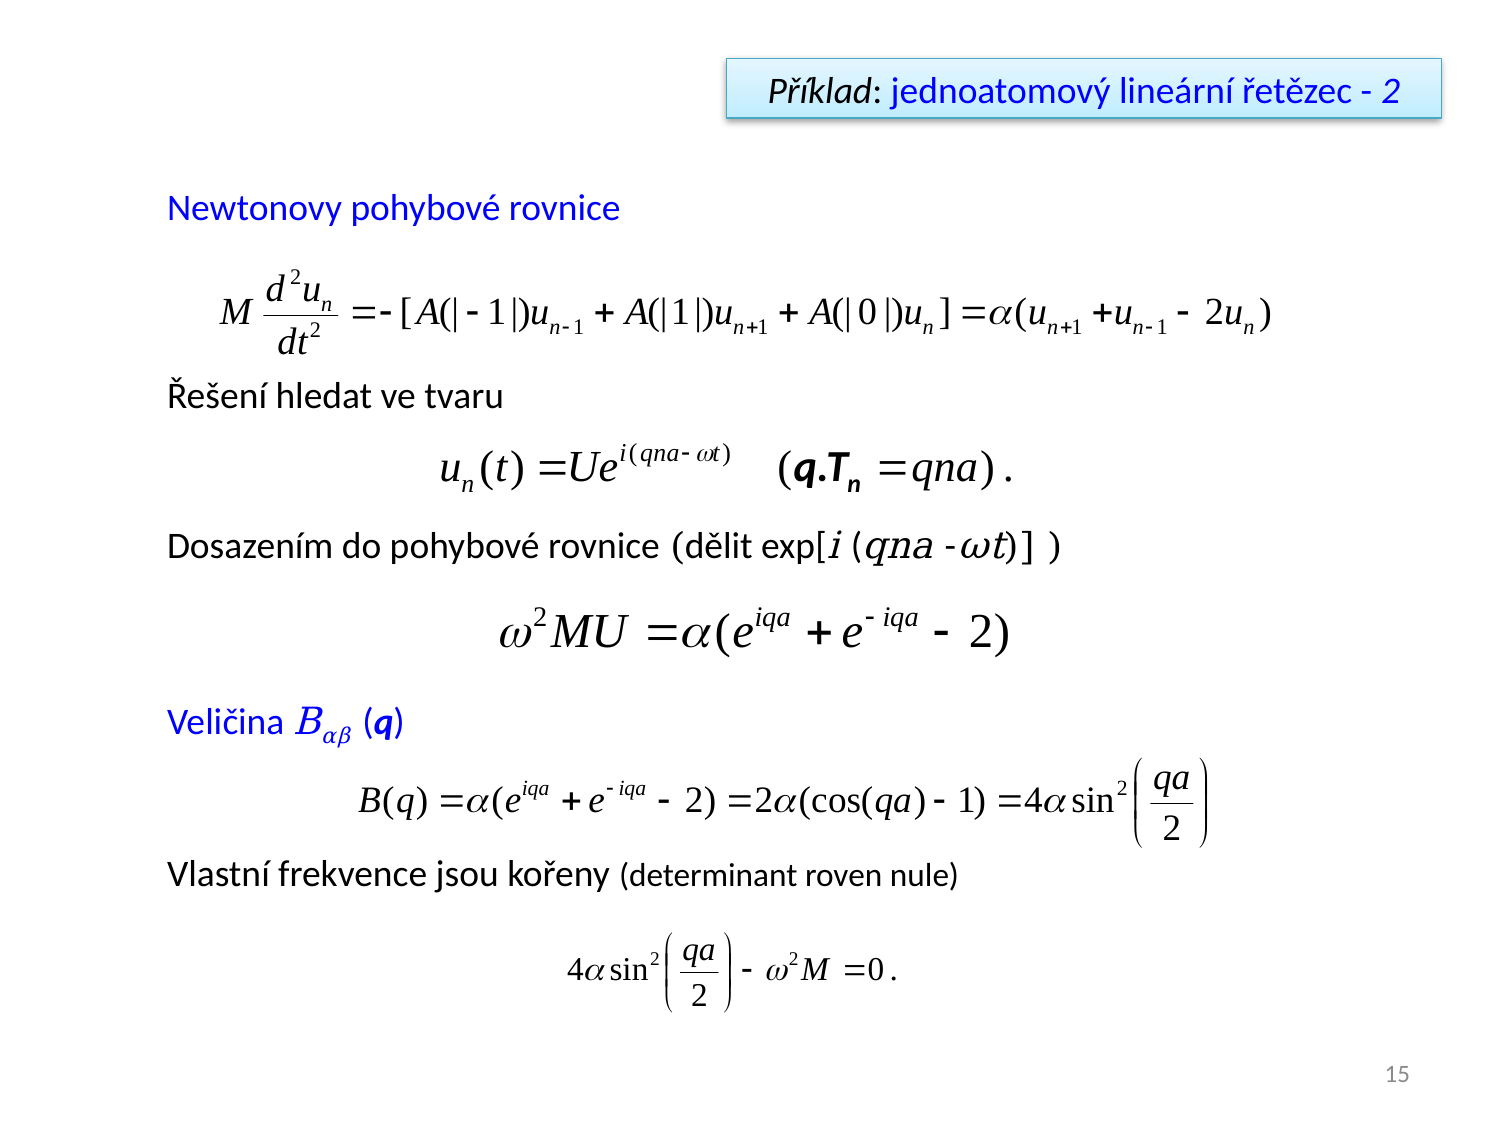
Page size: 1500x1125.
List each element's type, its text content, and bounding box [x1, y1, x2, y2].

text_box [212, 257, 1278, 364]
text_box Řešení hledat ve tvaru [152, 363, 528, 423]
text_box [433, 433, 1023, 505]
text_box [351, 749, 1218, 856]
text_box Příklad: jednoatomový lineární řetězec - 2 [726, 58, 1442, 119]
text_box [491, 595, 1020, 669]
text_box Vlastní frekvence jsou kořeny (determinant roven nule) [152, 841, 1020, 902]
text_box Newtonovy pohybové rovnice [152, 175, 692, 236]
text_box Dosazením do pohybové rovnice (dělit exp[i (qna -ωt)] ) [152, 513, 1184, 574]
slide_number 15 [1074, 1042, 1425, 1103]
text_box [562, 924, 904, 1020]
text_box Veličina Bαβ (q) [152, 689, 434, 756]
